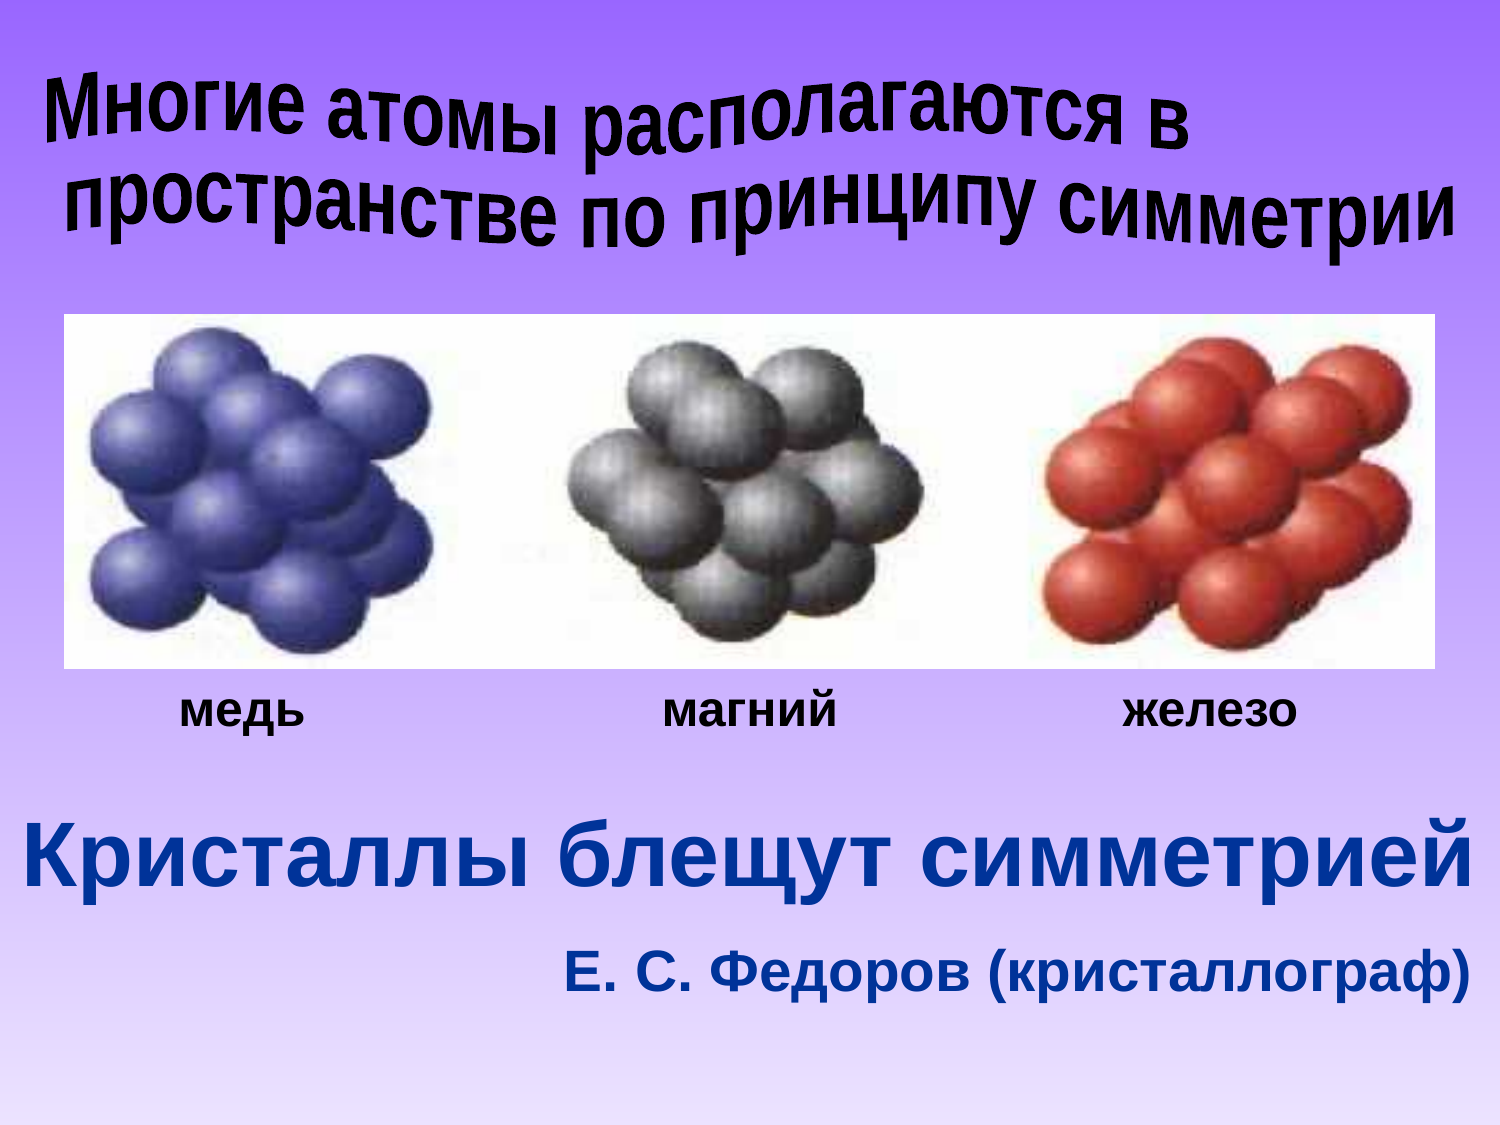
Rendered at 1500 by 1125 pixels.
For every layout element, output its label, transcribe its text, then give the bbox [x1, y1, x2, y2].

text_box железо [1092, 677, 1329, 744]
text_box Кристаллы блещут симметрией Е. С. Федоров (кристаллограф) [0, 786, 1500, 1011]
text_box магний [625, 677, 874, 744]
picture [64, 314, 1436, 669]
text_box медь [159, 677, 325, 744]
